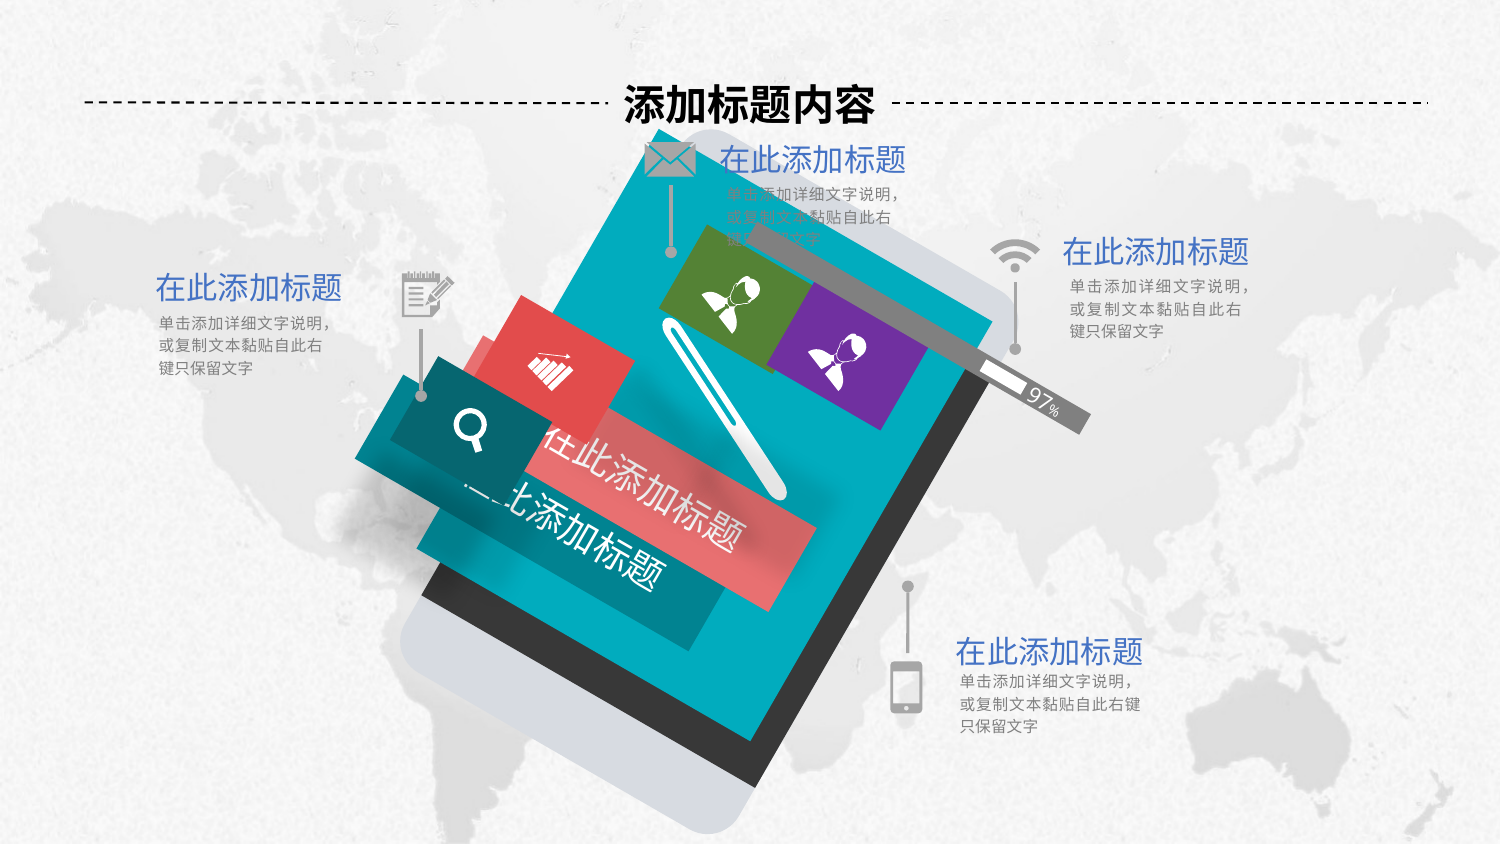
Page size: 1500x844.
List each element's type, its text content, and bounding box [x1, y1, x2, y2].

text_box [1009, 282, 1022, 355]
picture [0, 0, 1500, 844]
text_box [401, 271, 455, 318]
text_box 添加标题内容 [584, 77, 916, 129]
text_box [505, 303, 603, 436]
text_box 在此添加标题 [1047, 224, 1284, 277]
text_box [415, 329, 428, 402]
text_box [422, 365, 520, 497]
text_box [901, 580, 914, 654]
text_box 单击添加详细文字说明，或复制文本黏贴自此右键只保留文字 [711, 173, 906, 242]
text_box 单击添加详细文字说明，或复制文本黏贴自此右键只保留文字 [143, 302, 338, 385]
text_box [691, 233, 789, 366]
text_box 单击添加详细文字说明，或复制文本黏贴自此右键只保留文字 [944, 661, 1156, 744]
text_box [462, 242, 947, 706]
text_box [665, 185, 677, 259]
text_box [997, 231, 1033, 268]
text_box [890, 661, 923, 714]
text_box 在此添加标题 [704, 132, 942, 185]
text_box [644, 142, 696, 177]
text_box 单击添加详细文字说明，或复制文本黏贴自此右键只保留文字 [1054, 265, 1257, 349]
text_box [799, 289, 896, 422]
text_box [906, 135, 1011, 521]
text_box 在此添加标题 [140, 261, 364, 314]
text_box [398, 288, 462, 675]
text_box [947, 355, 1021, 675]
text_box 在此添加标题 [1021, 624, 1178, 677]
